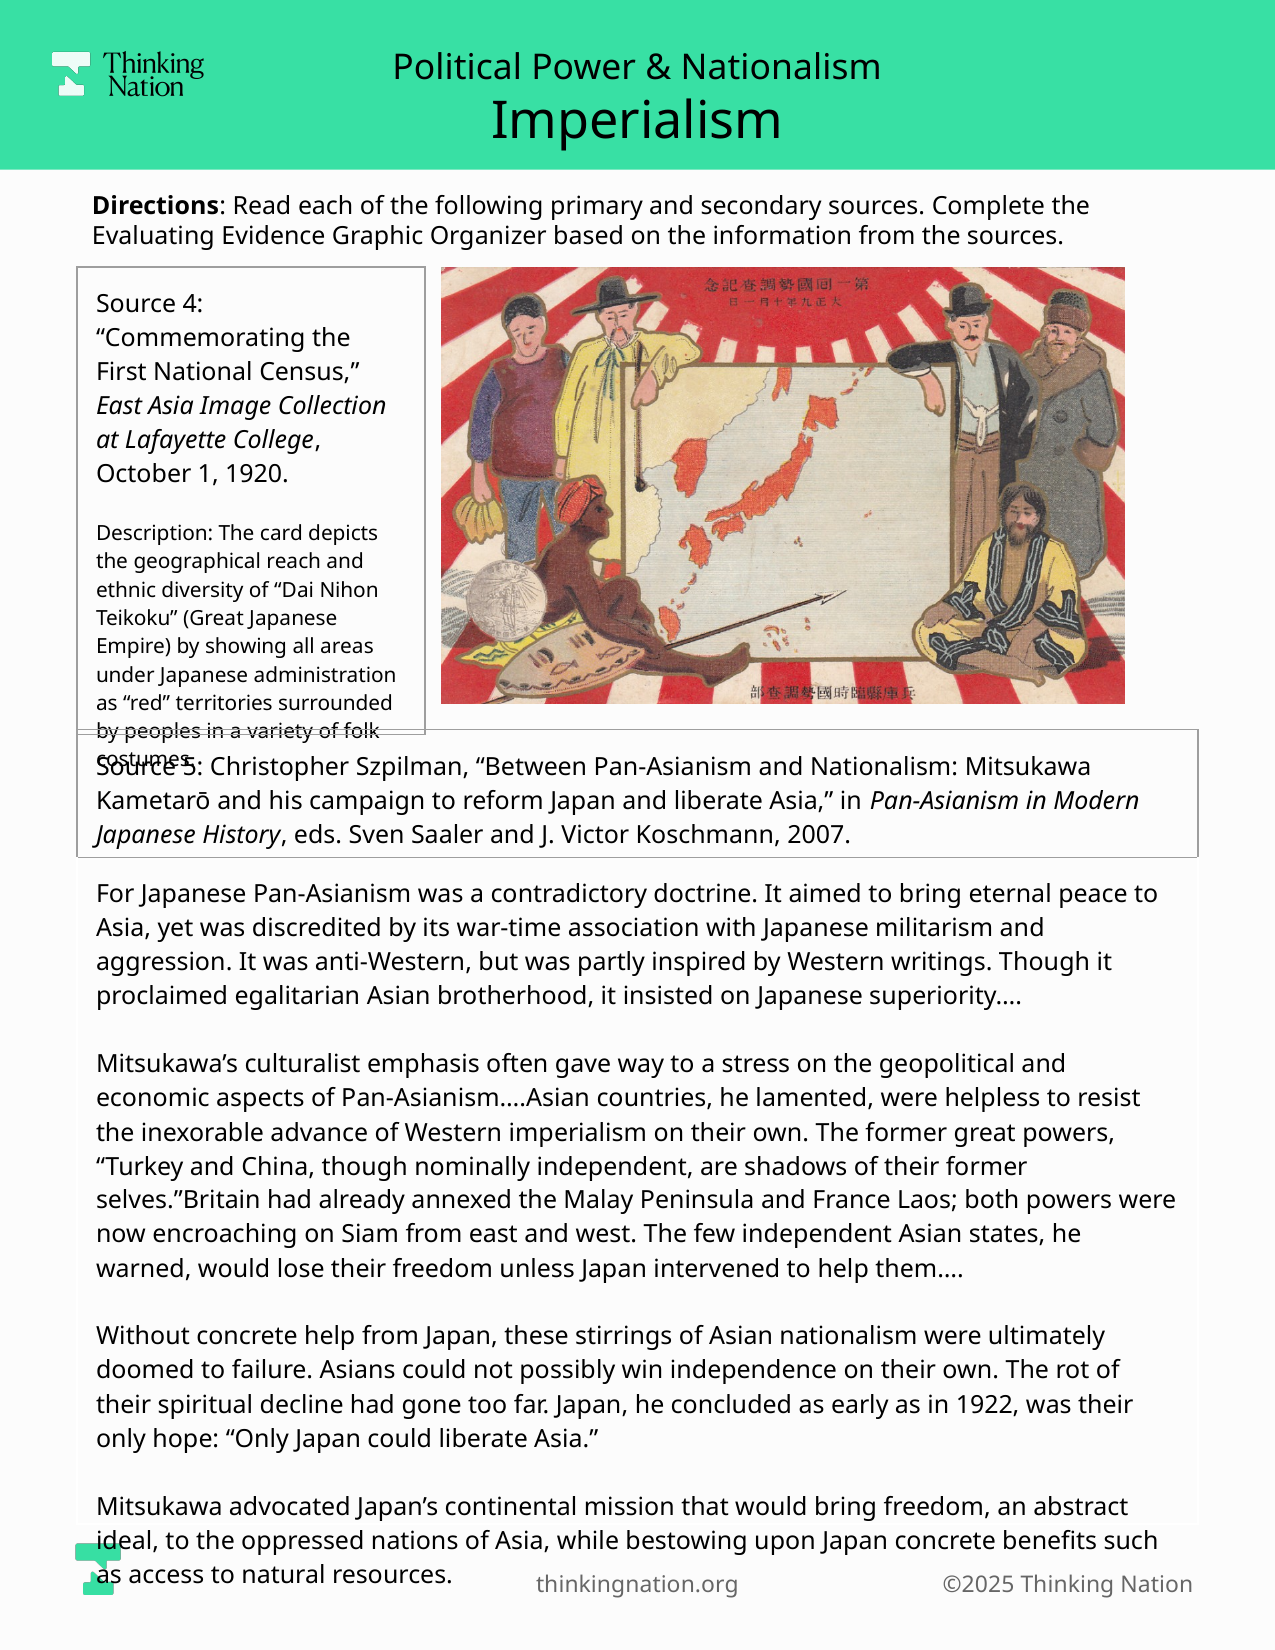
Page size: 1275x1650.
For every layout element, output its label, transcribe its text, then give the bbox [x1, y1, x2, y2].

text_box ©2025 Thinking Nation [907, 1553, 1210, 1605]
text_box thinkingnation.org [486, 1553, 789, 1605]
picture [62, 1533, 134, 1605]
text_box Political Power & Nationalism Imperialism [0, 0, 1275, 170]
text_box Directions: Read each of the following primary and secondary sources. Complete the Evaluating Evidence Graphic Organizer based on the information from the sources. [76, 174, 1198, 265]
table_header Source 5: Christopher Szpilman, “Between Pan-Asianism and Nationalism: Mitsukawa Kametarō and his campaign to reform Japan and liberate Asia,” in Pan-Asianism in Modern Japanese History, eds. Sven Saaler and J. Victor Koschmann, 2007. [78, 730, 1197, 857]
table_cell For Japanese Pan-Asianism was a contradictory doctrine. It aimed to bring eternal peace to Asia, yet was discredited by its war-time association with Japanese militarism and aggression. It was anti-Western, but was partly inspired by Western writings. Though it proclaimed egalitarian Asian brotherhood, it insisted on Japanese superiority…. Mitsukawa’s culturalist emphasis often gave way to a stress on the geopolitical and economic aspects of Pan-Asianism….Asian countries, he lamented, were helpless to resist the inexorable advance of Western imperialism on their own. The former great powers, “Turkey and China, though nominally independent, are shadows of their former selves.”Britain had already annexed the Malay Peninsula and France Laos; both powers were now encroaching on Siam from east and west. The few independent Asian states, he warned, would lose their freedom unless Japan intervened to help them…. Without concrete help from Japan, these stirrings of Asian nationalism were ultimately doomed to failure. Asians could not possibly win independence on their own. The rot of their spiritual decline had gone too far. Japan, he concluded as early as in 1922, was their only hope: “Only Japan could liberate Asia.” Mitsukawa advocated Japan’s continental mission that would bring freedom, an abstract ideal, to the oppressed nations of Asia, while bestowing upon Japan concrete benefits such as access to natural resources. [78, 858, 1197, 1523]
picture [440, 267, 1126, 704]
table_header Source 4: “Commemorating the First National Census,” East Asia Image Collection at Lafayette College, October 1, 1920. Description: The card depicts the geographical reach and ethnic diversity of “Dai Nihon Teikoku” (Great Japanese Empire) by showing all areas under Japanese administration as “red” territories surrounded by peoples in a variety of folk costumes. [78, 268, 424, 729]
picture [35, 37, 210, 110]
